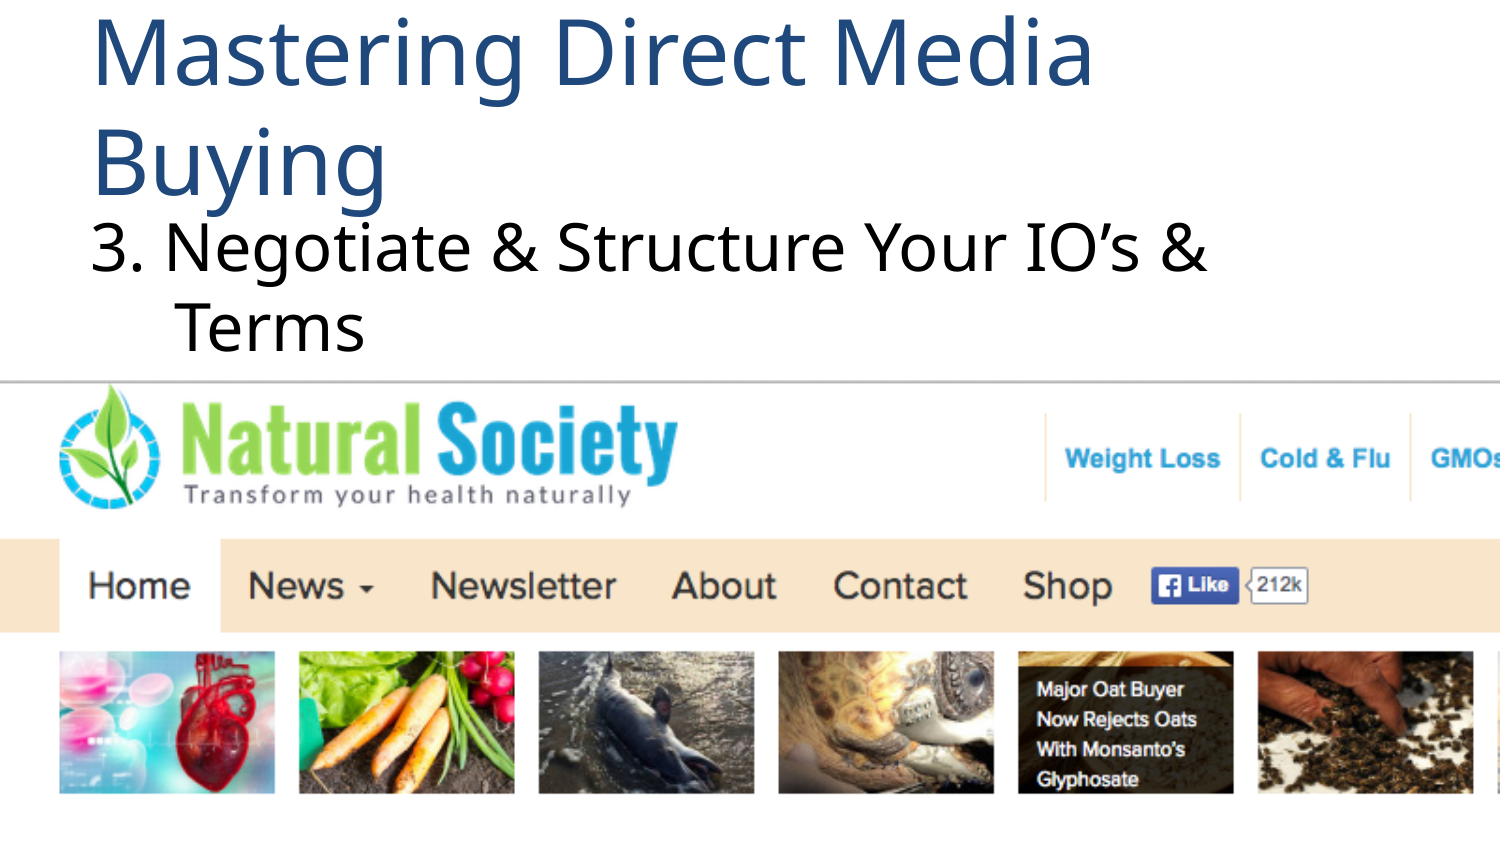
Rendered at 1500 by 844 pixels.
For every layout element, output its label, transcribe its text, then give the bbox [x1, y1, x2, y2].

title Mastering Direct Media Buying [75, 33, 1425, 175]
list 3. Negotiate & Structure Your IO’s & Terms Find Their Contact Form / Contact Us Page [75, 196, 1425, 378]
picture [0, 379, 1500, 827]
